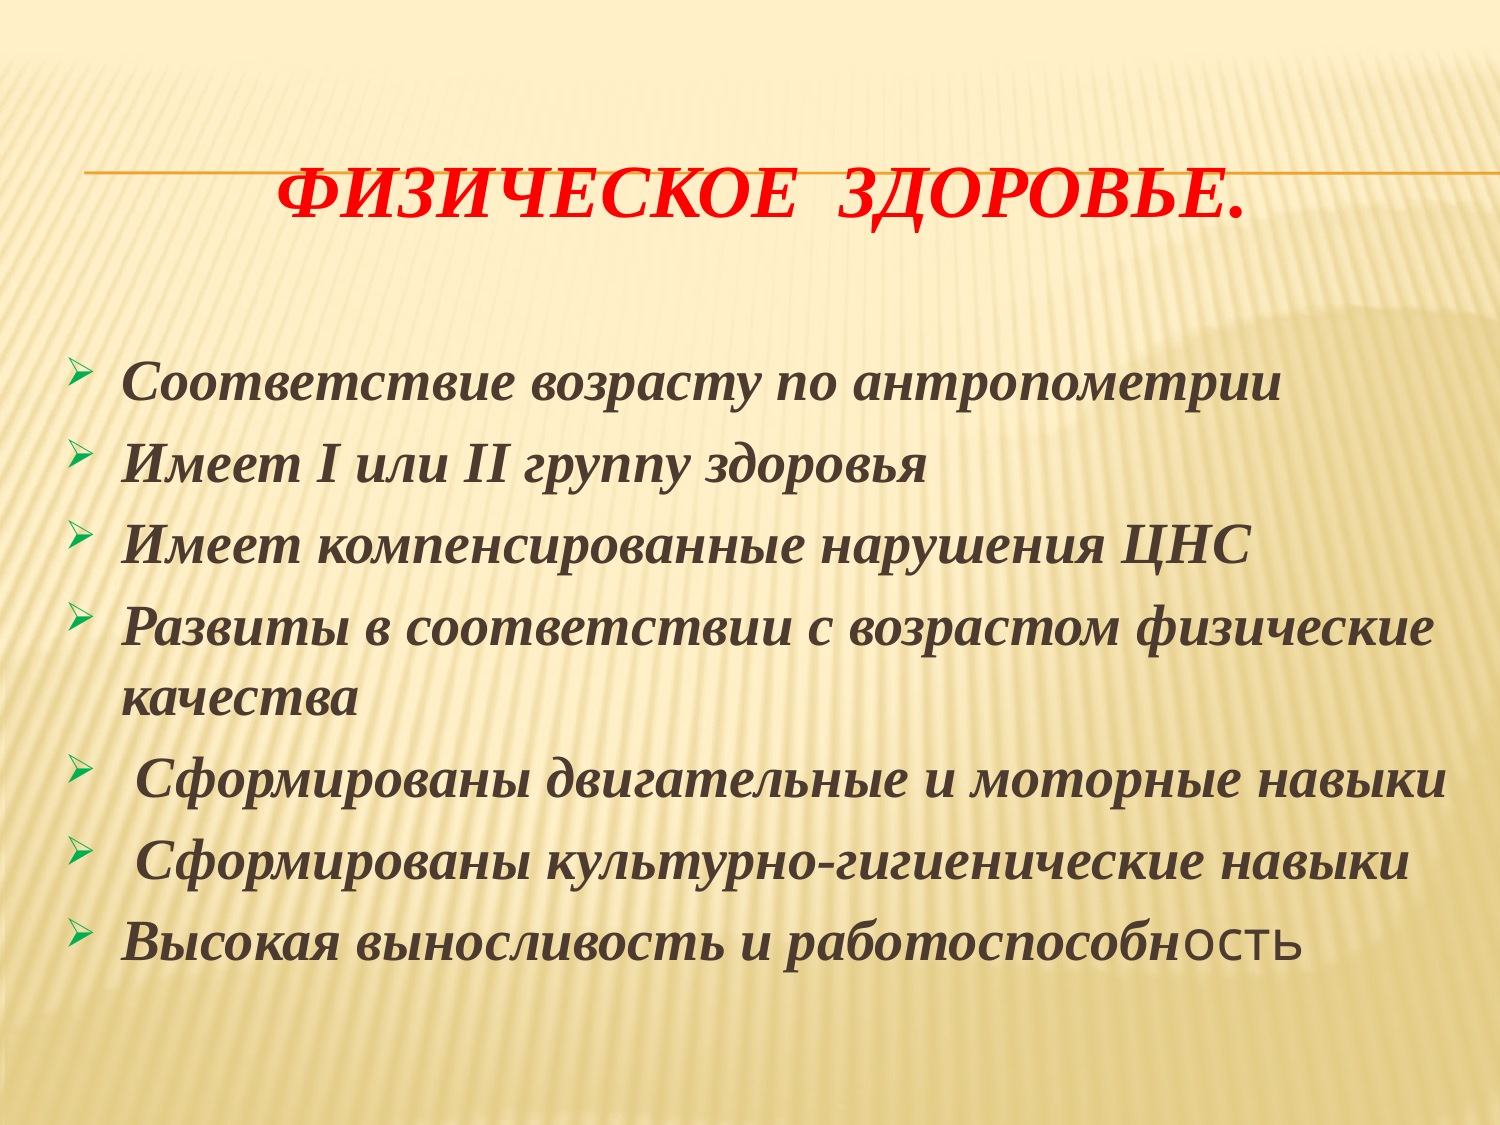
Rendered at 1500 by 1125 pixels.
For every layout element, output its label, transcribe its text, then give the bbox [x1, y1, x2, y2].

list Соответствие возрасту по антропометрии Имеет I или II группу здоровья Имеет компенсированные нарушения ЦНС Развиты в соответствии с возрастом физические качества Сформированы двигательные и моторные навыки Сформированы культурно-гигиенические навыки Высокая выносливость и работоспособность [50, 254, 1475, 998]
title Физическое здоровье. [50, 46, 1475, 254]
